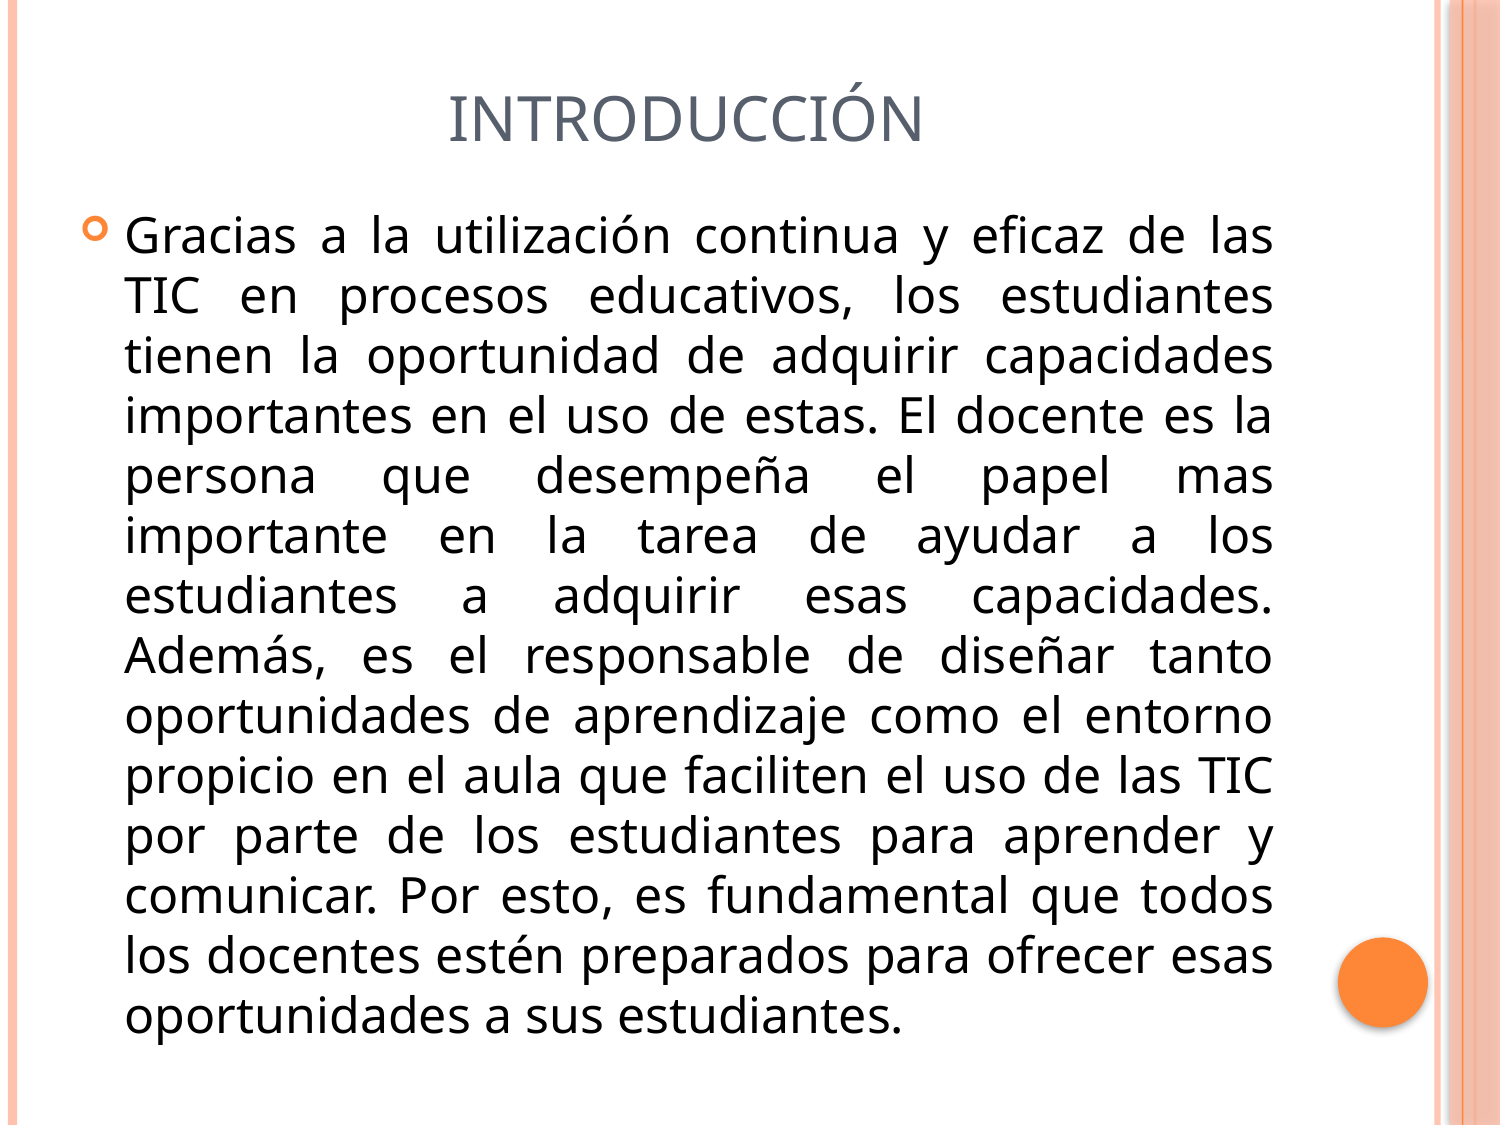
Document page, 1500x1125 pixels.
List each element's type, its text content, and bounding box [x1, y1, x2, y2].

title INTRODUCCIÓN [75, 45, 1300, 161]
list Gracias a la utilización continua y eficaz de las TIC en procesos educativos, los estudiantes tienen la oportunidad de adquirir capacidades importantes en el uso de estas. El docente es la persona que desempeña el papel mas importante en la tarea de ayudar a los estudiantes a adquirir esas capacidades. Además, es el responsable de diseñar tanto oportunidades de aprendizaje como el entorno propicio en el aula que faciliten el uso de las TIC por parte de los estudiantes para aprender y comunicar. Por esto, es fundamental que todos los docentes estén preparados para ofrecer esas oportunidades a sus estudiantes. [64, 196, 1290, 996]
